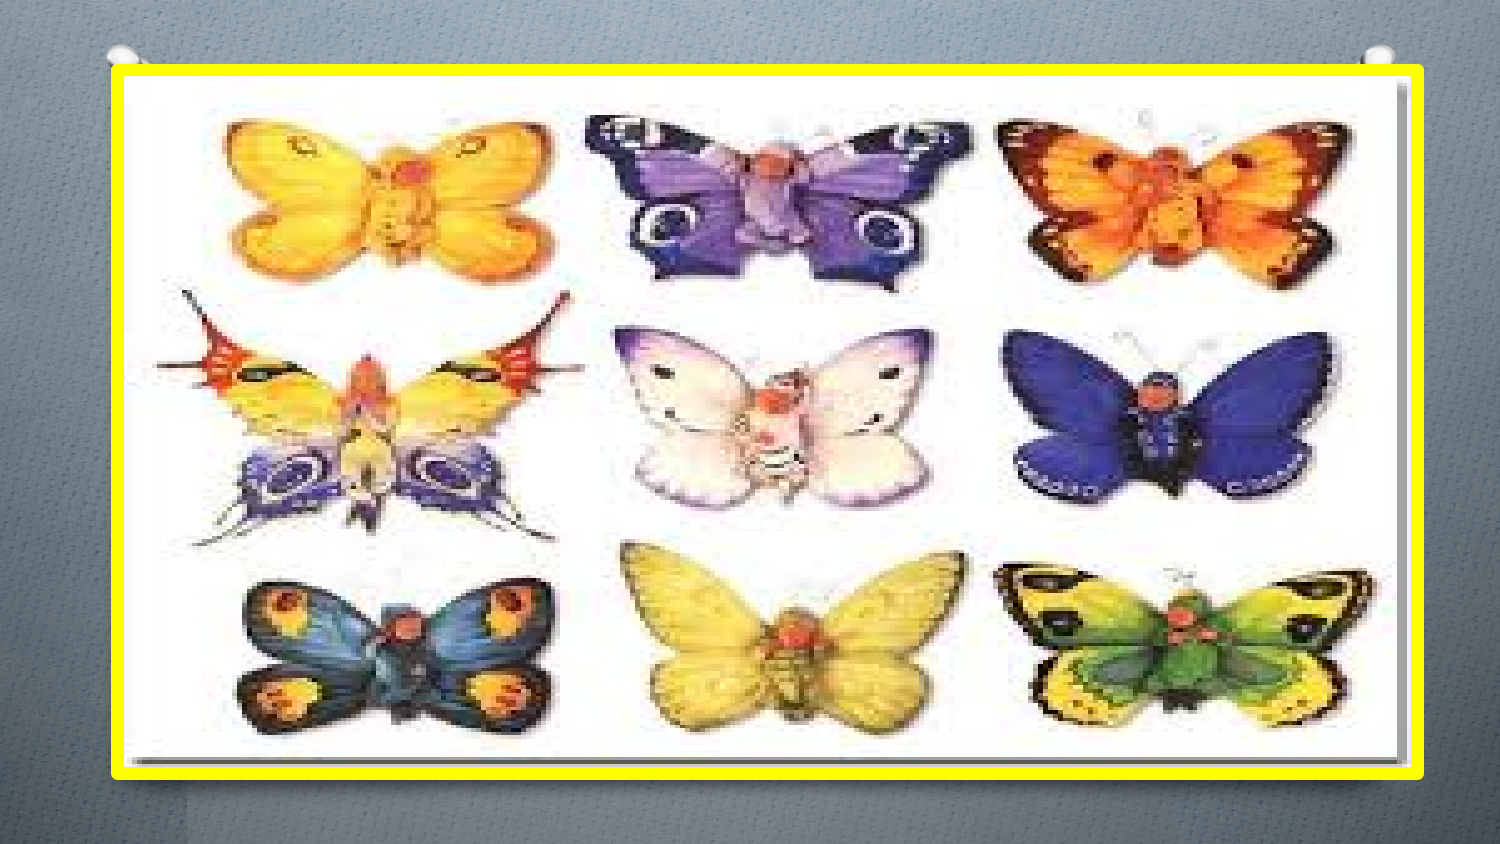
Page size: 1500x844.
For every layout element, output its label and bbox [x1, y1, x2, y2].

picture [80, 18, 192, 95]
picture [123, 76, 1412, 768]
picture [1322, 22, 1433, 90]
